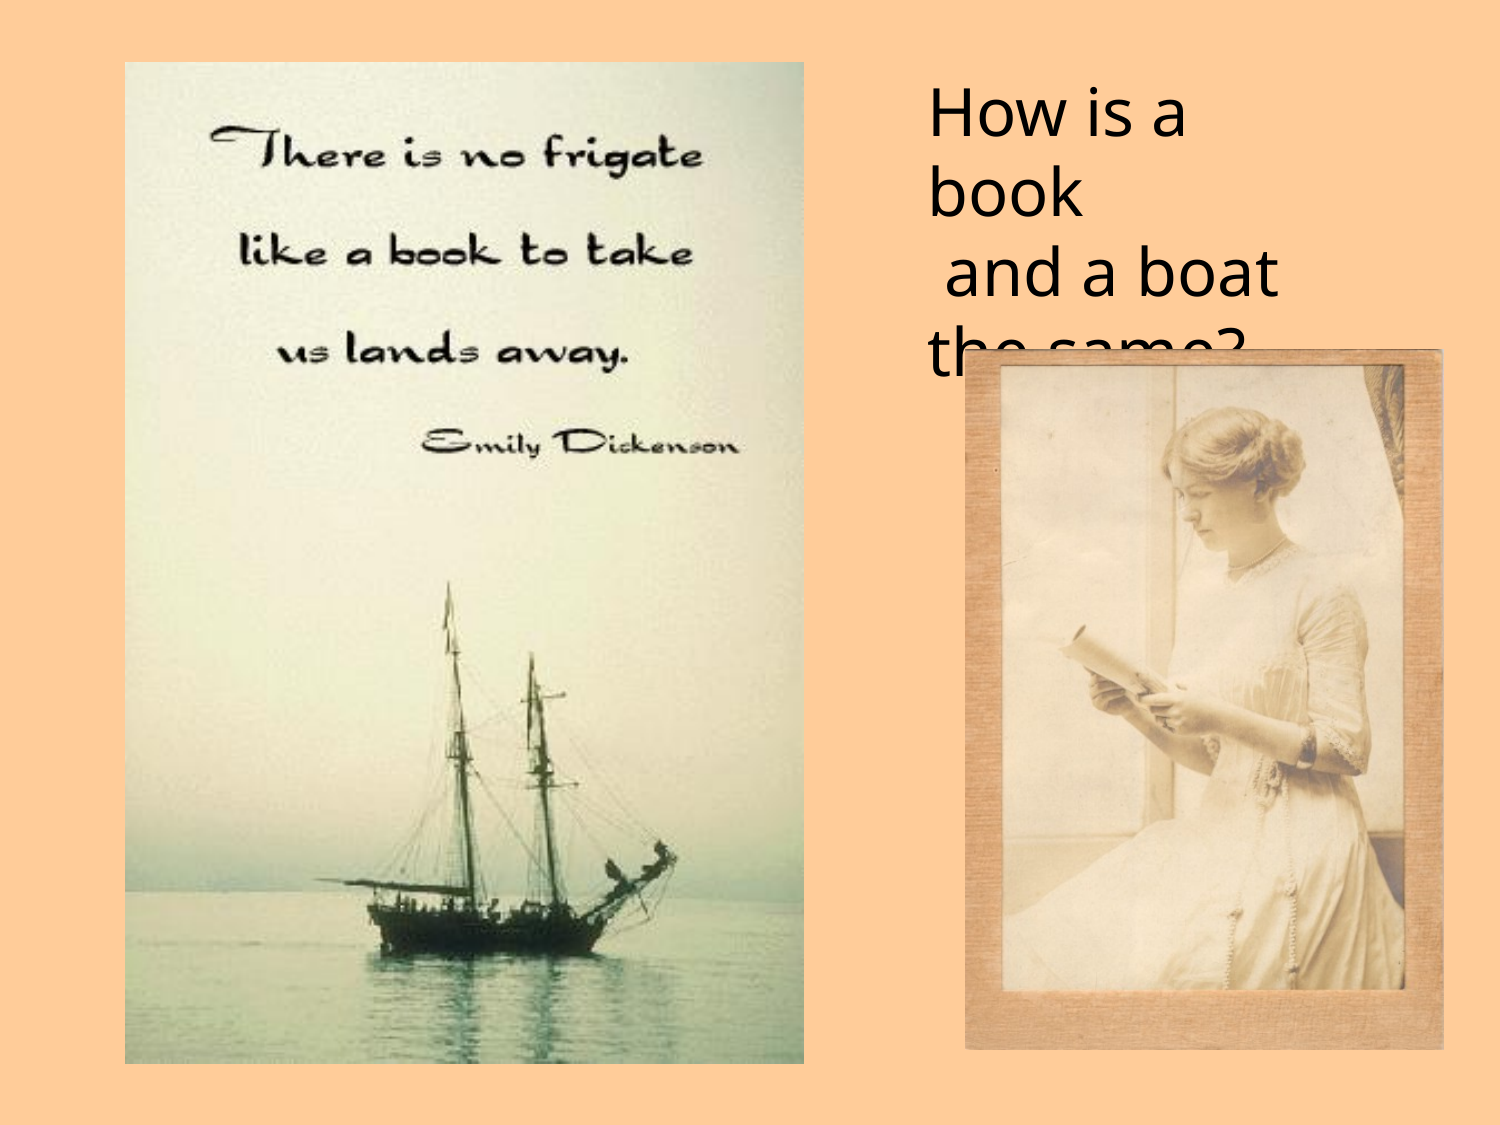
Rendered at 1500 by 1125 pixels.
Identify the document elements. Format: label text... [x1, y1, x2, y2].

text_box How is a book and a boat the same? [912, 62, 1351, 397]
picture [965, 349, 1444, 1051]
picture [124, 62, 804, 1065]
